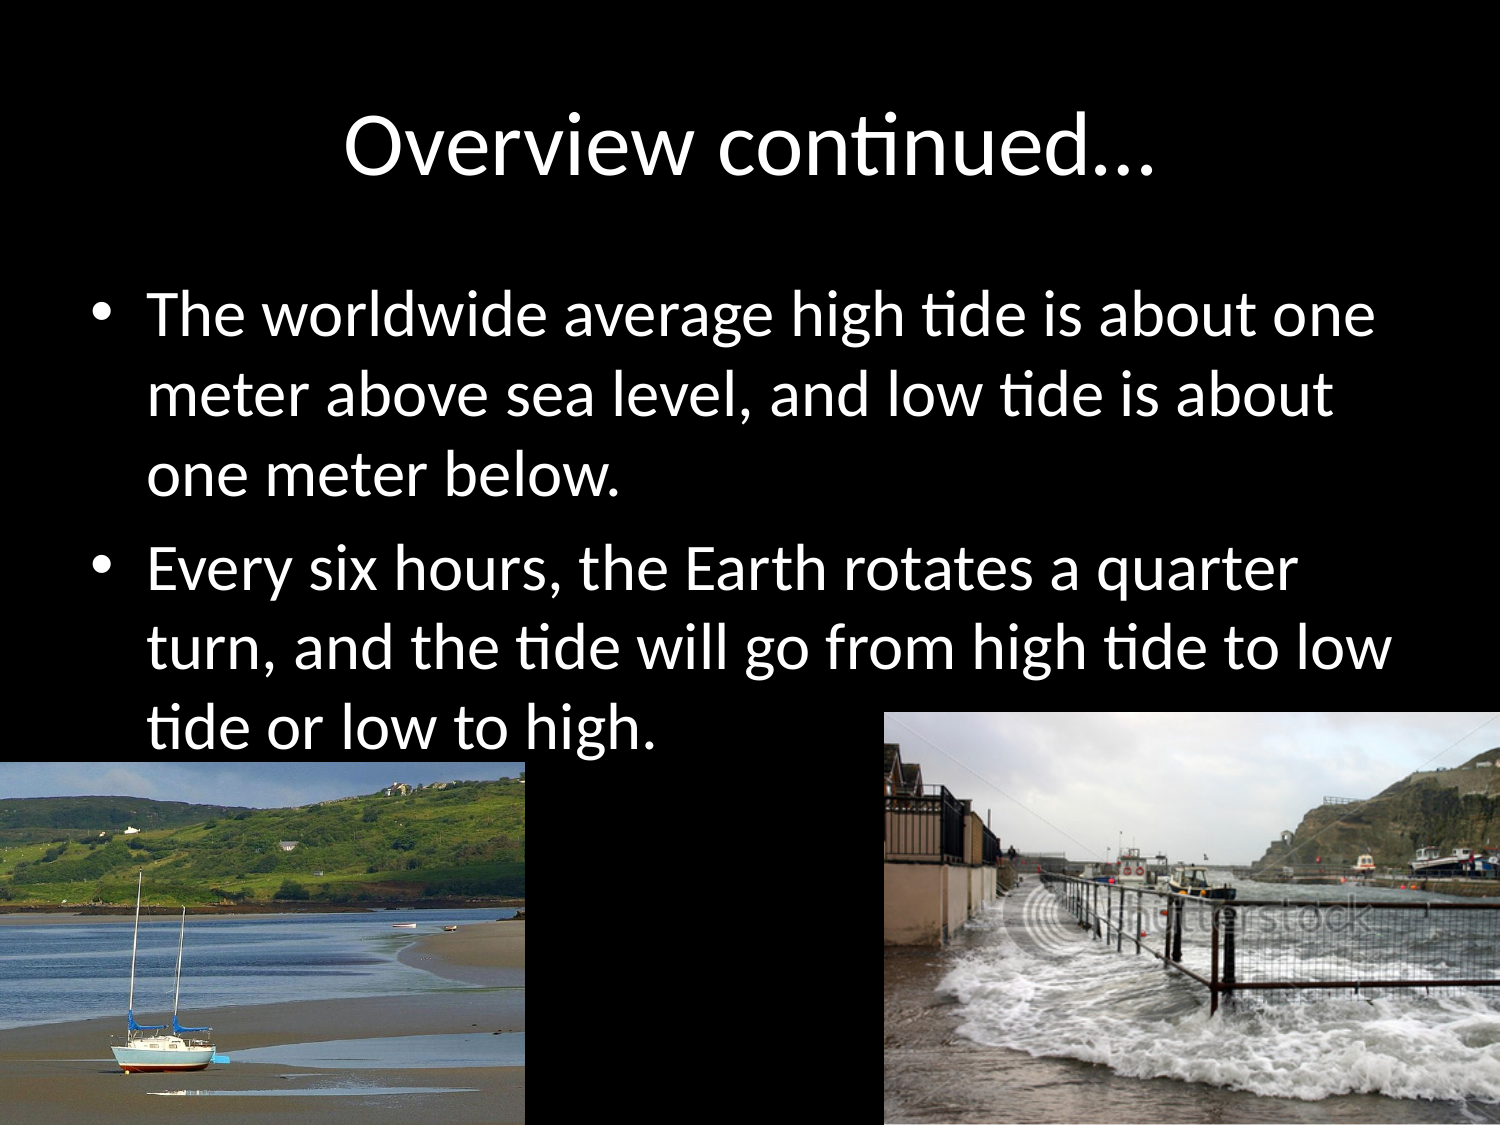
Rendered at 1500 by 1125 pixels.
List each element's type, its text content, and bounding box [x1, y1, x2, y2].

title Overview continued… [75, 45, 1425, 233]
list The worldwide average high tide is about one meter above sea level, and low tide is about one meter below. Every six hours, the Earth rotates a quarter turn, and the tide will go from high tide to low tide or low to high. [75, 262, 1425, 1005]
picture [0, 762, 526, 1125]
picture [884, 712, 1500, 1125]
